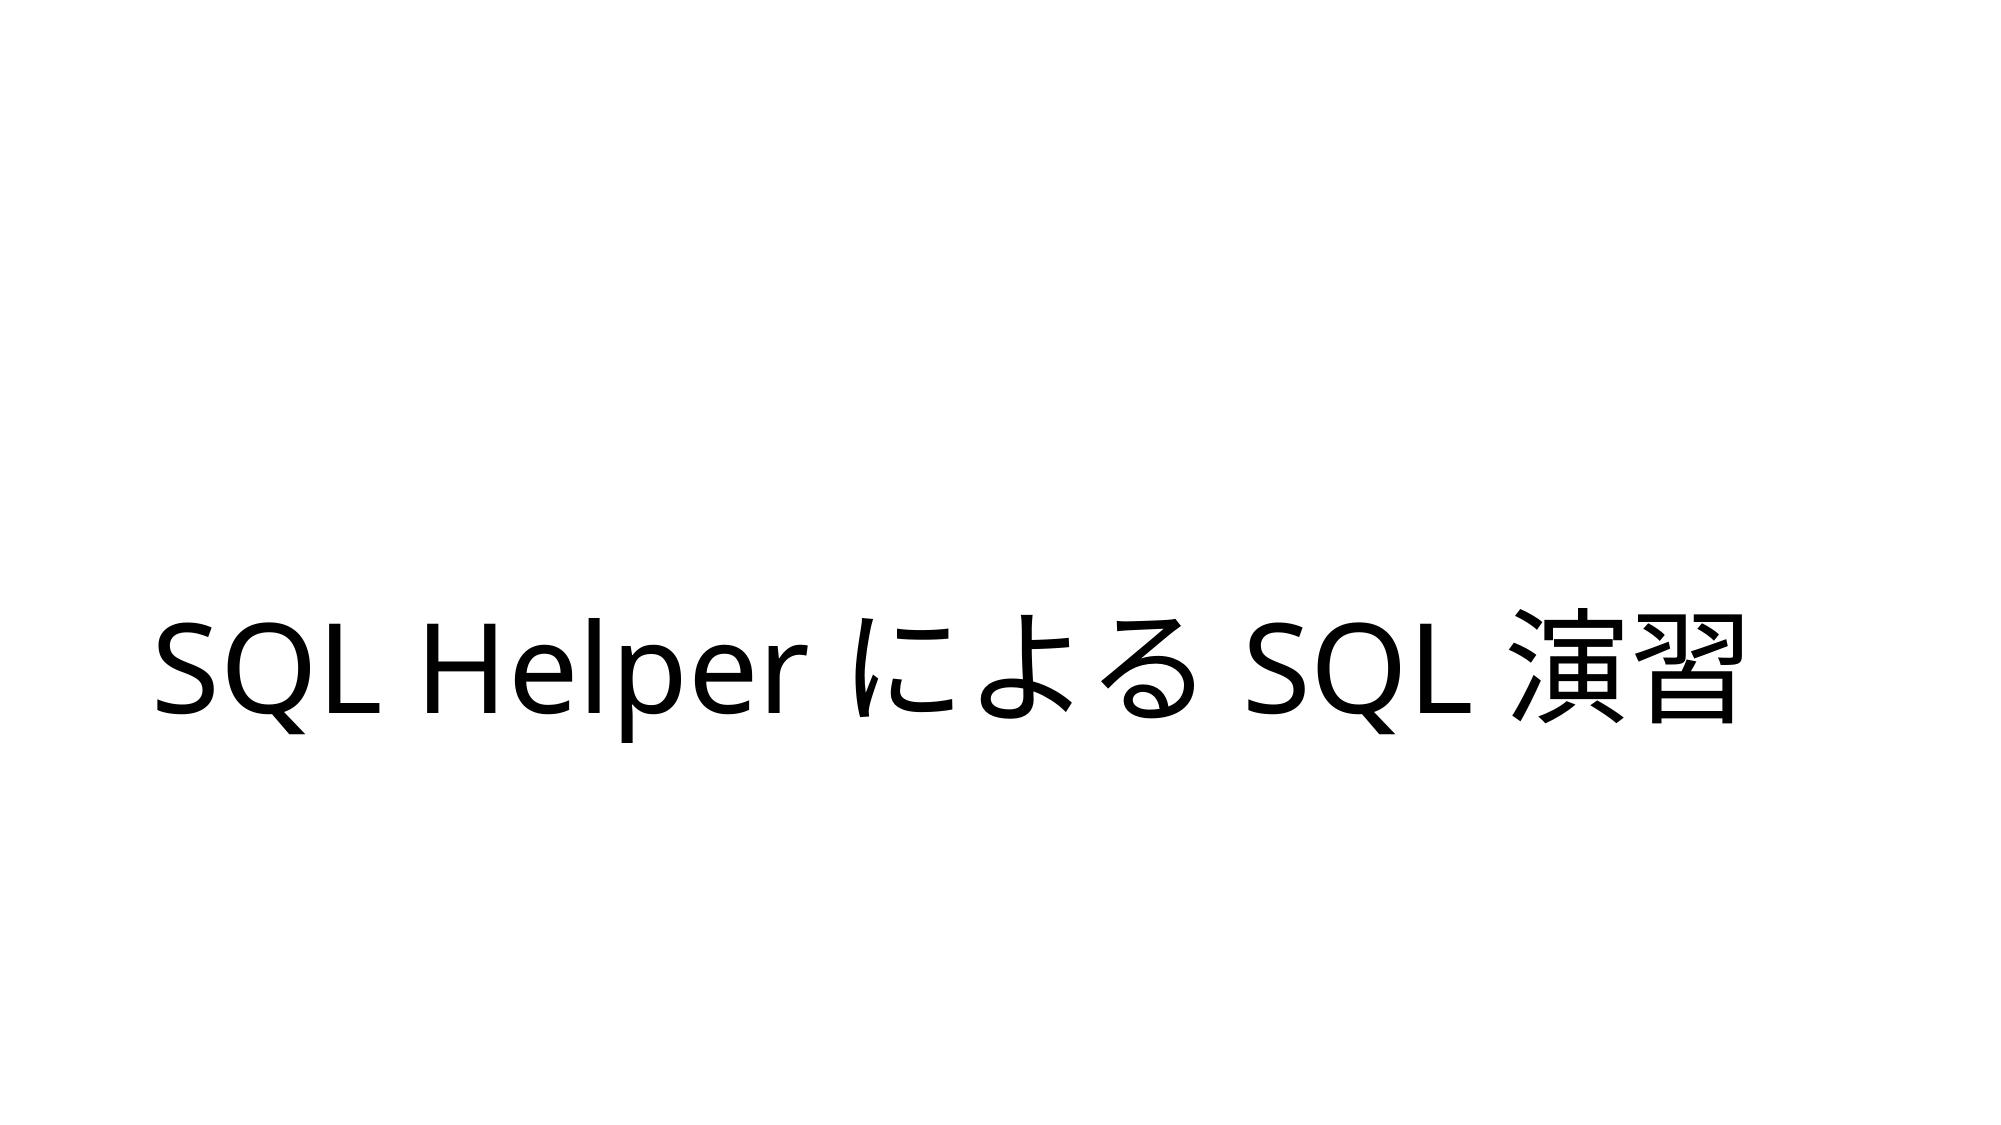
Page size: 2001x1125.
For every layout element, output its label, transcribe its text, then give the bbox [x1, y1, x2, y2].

title SQL HelperによるSQL演習 [136, 280, 1862, 749]
